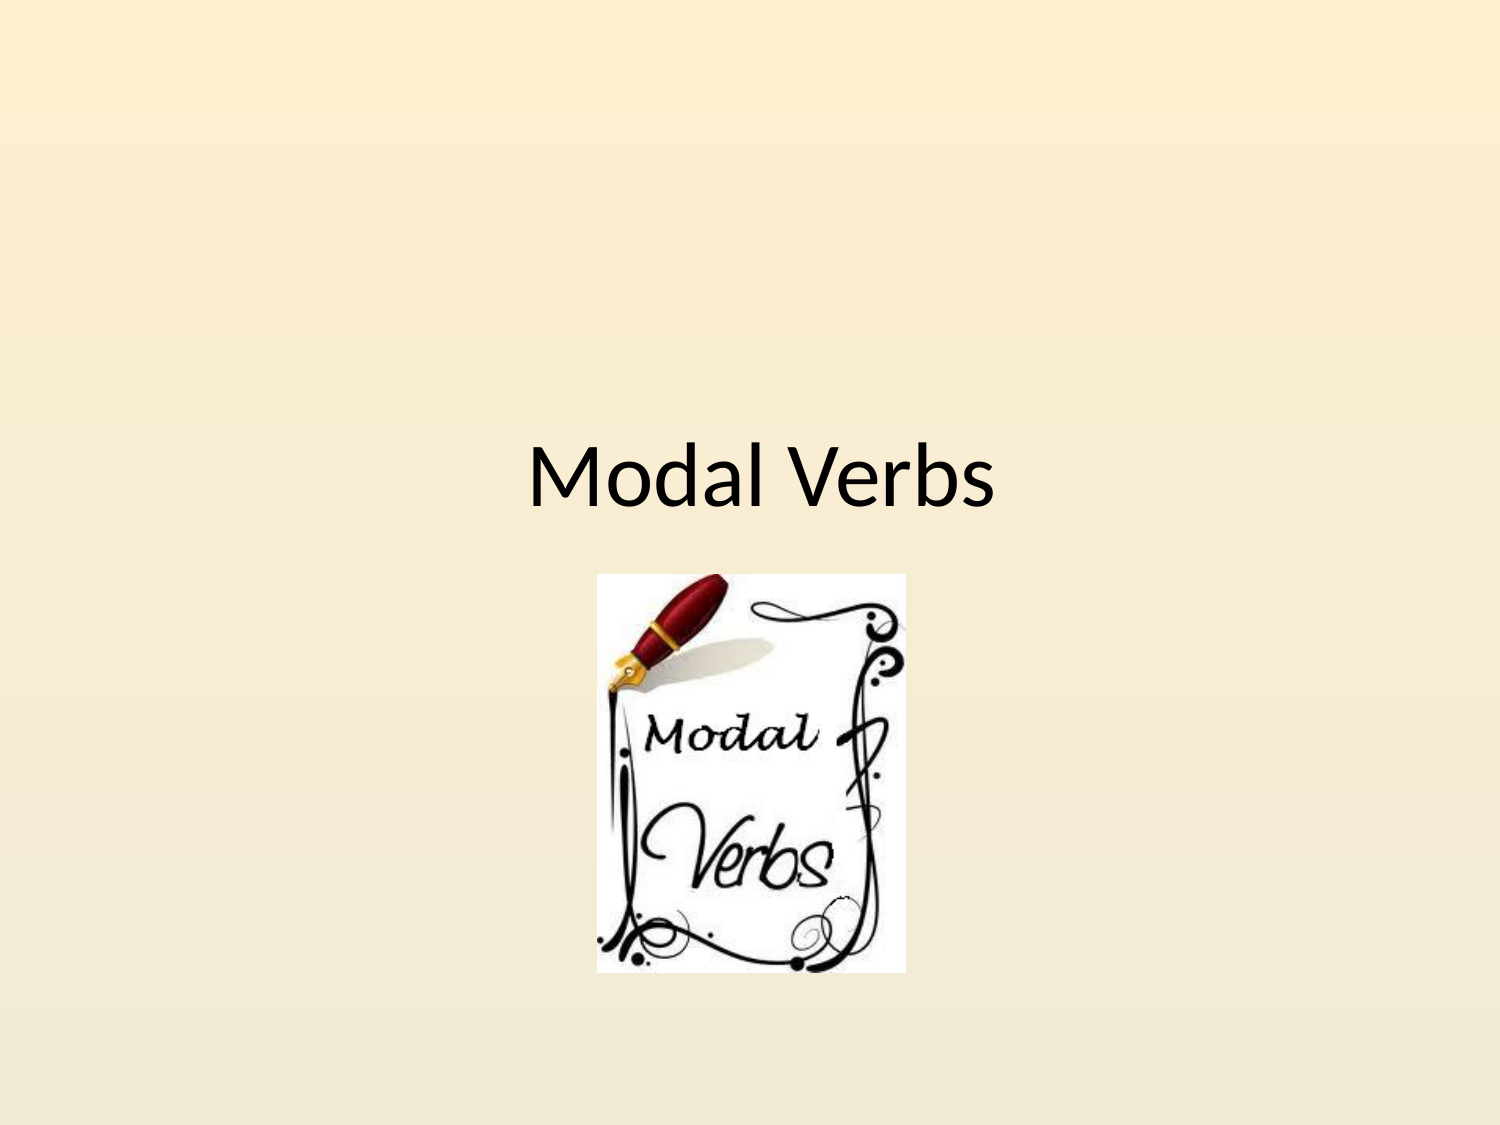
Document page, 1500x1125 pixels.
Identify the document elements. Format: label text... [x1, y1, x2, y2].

title Modal Verbs [112, 349, 1388, 591]
picture [597, 573, 906, 973]
